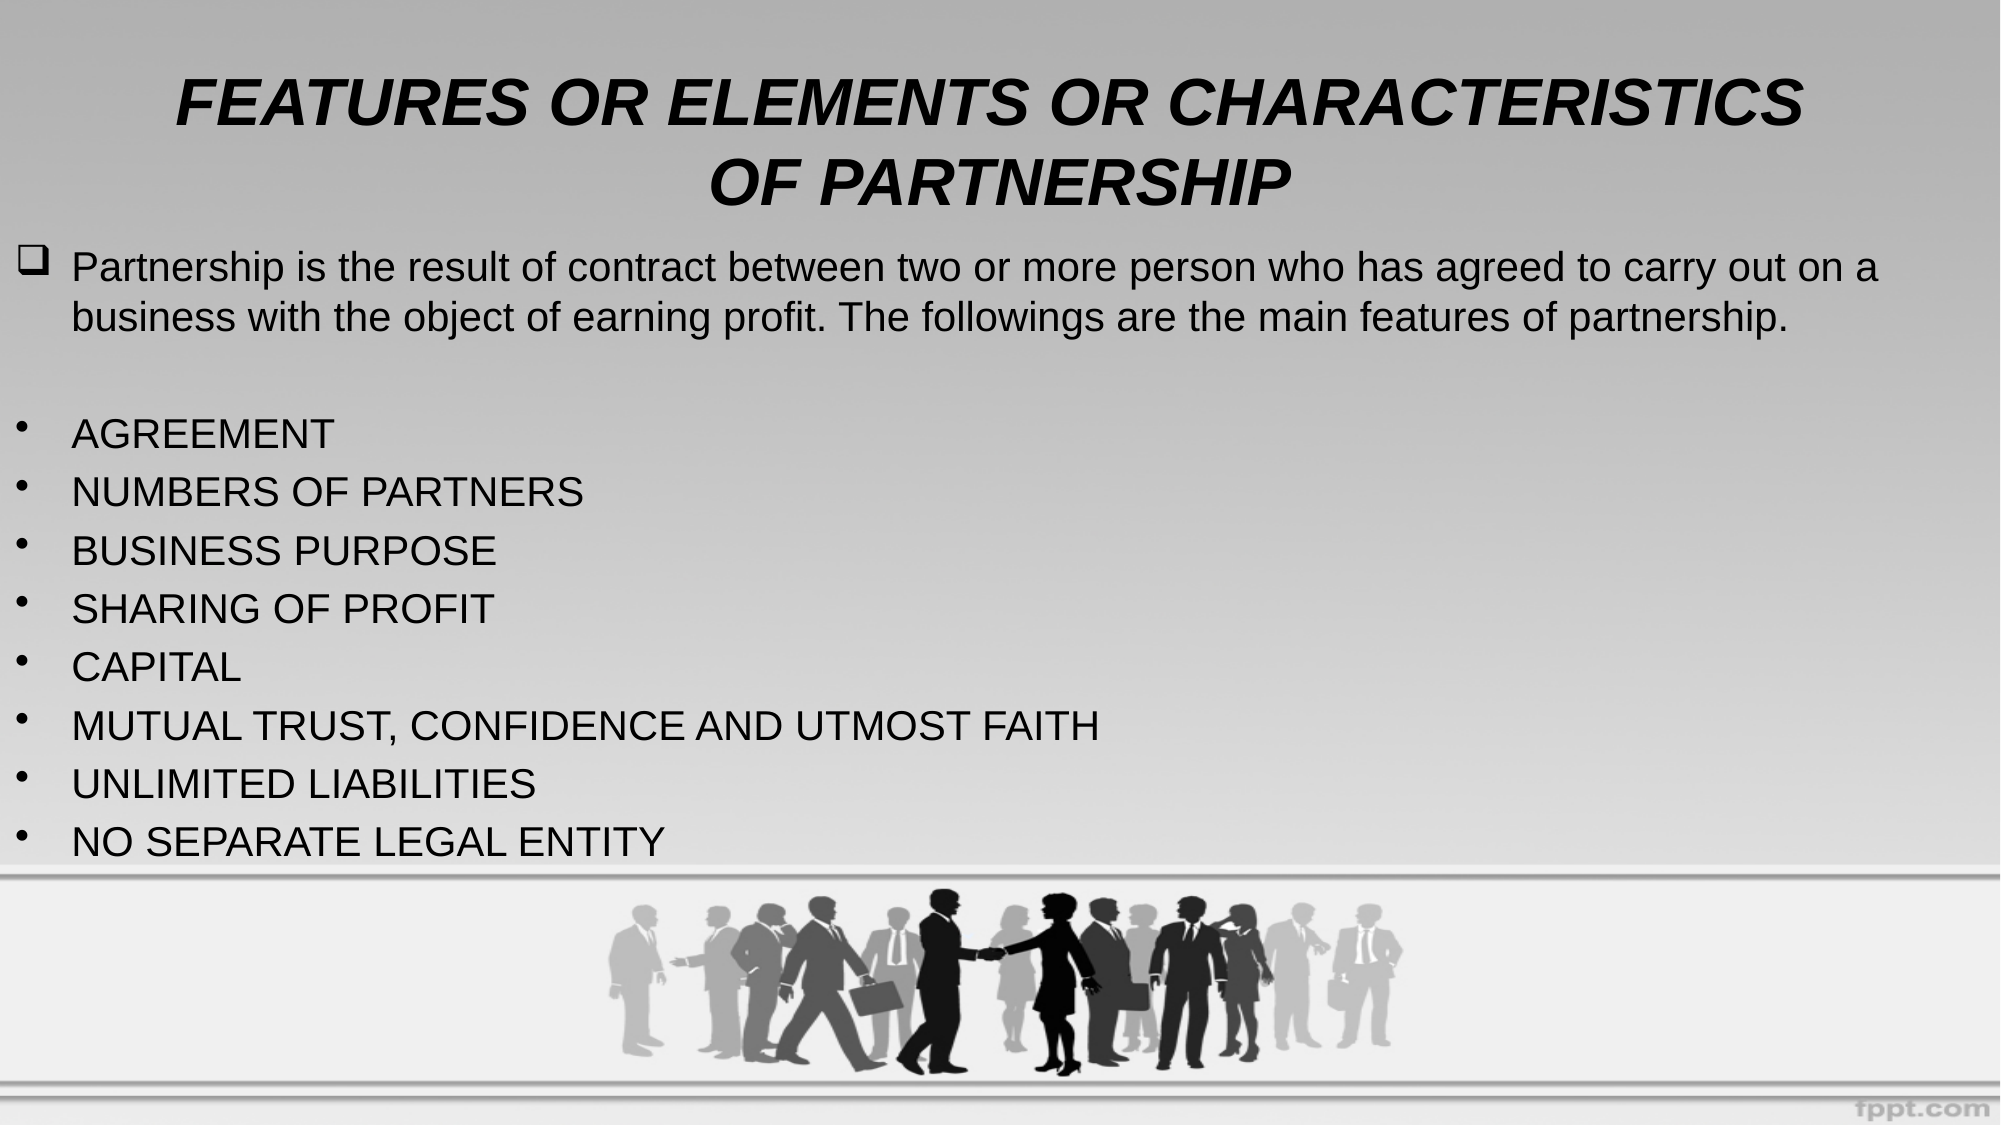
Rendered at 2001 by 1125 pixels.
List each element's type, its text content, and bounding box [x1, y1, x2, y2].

picture [0, 0, 2001, 1125]
title FEATURES OR ELEMENTS OR CHARACTERISTICS OF PARTNERSHIP [99, 45, 1900, 232]
list Partnership is the result of contract between two or more person who has agreed to carry out on a business with the object of earning profit. The followings are the main features of partnership. AGREEMENT NUMBERS OF PARTNERS BUSINESS PURPOSE SHARING OF PROFIT CAPITAL MUTUAL TRUST, CONFIDENCE AND UTMOST FAITH UNLIMITED LIABILITIES NO SEPARATE LEGAL ENTITY [0, 232, 2000, 1027]
